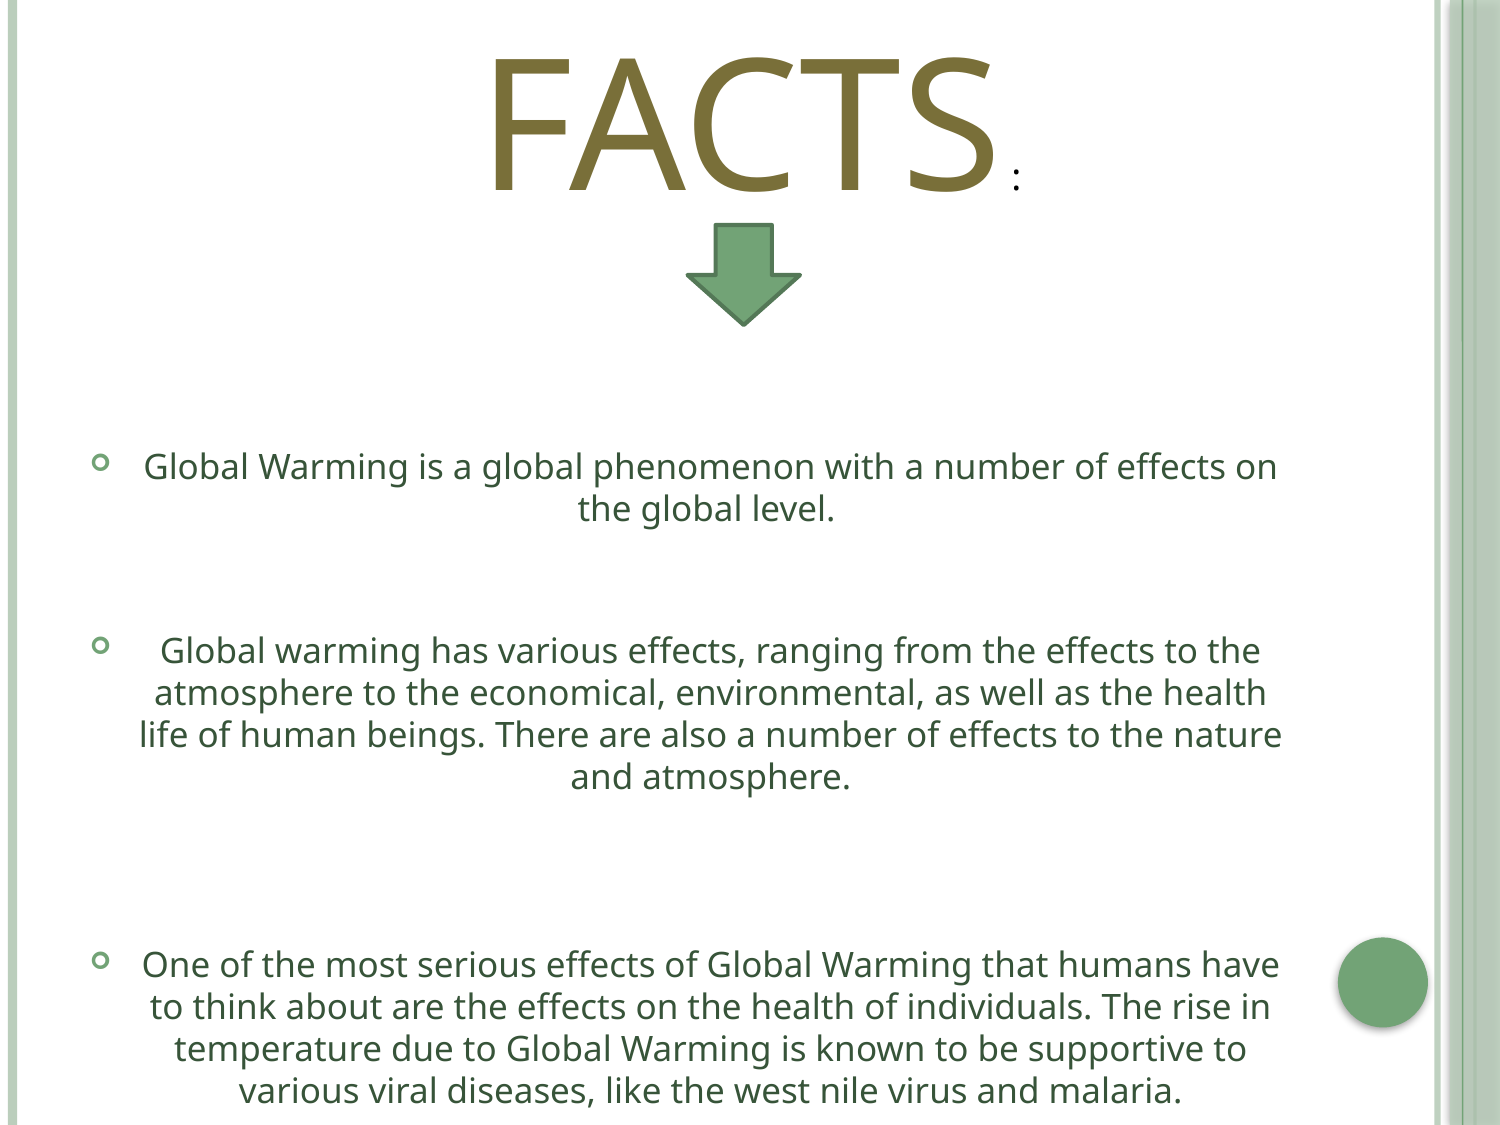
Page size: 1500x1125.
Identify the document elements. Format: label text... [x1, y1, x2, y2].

list Global Warming is a global phenomenon with a number of effects on the global level. Global warming has various effects, ranging from the effects to the atmosphere to the economical, environmental, as well as the health life of human beings. There are also a number of effects to the nature and atmosphere. One of the most serious effects of Global Warming that humans have to think about are the effects on the health of individuals. The rise in temperature due to Global Warming is known to be supportive to various viral diseases, like the west nile virus and malaria. [75, 437, 1300, 1125]
text_box FACTS : [0, 0, 1500, 235]
text_box [685, 222, 802, 327]
